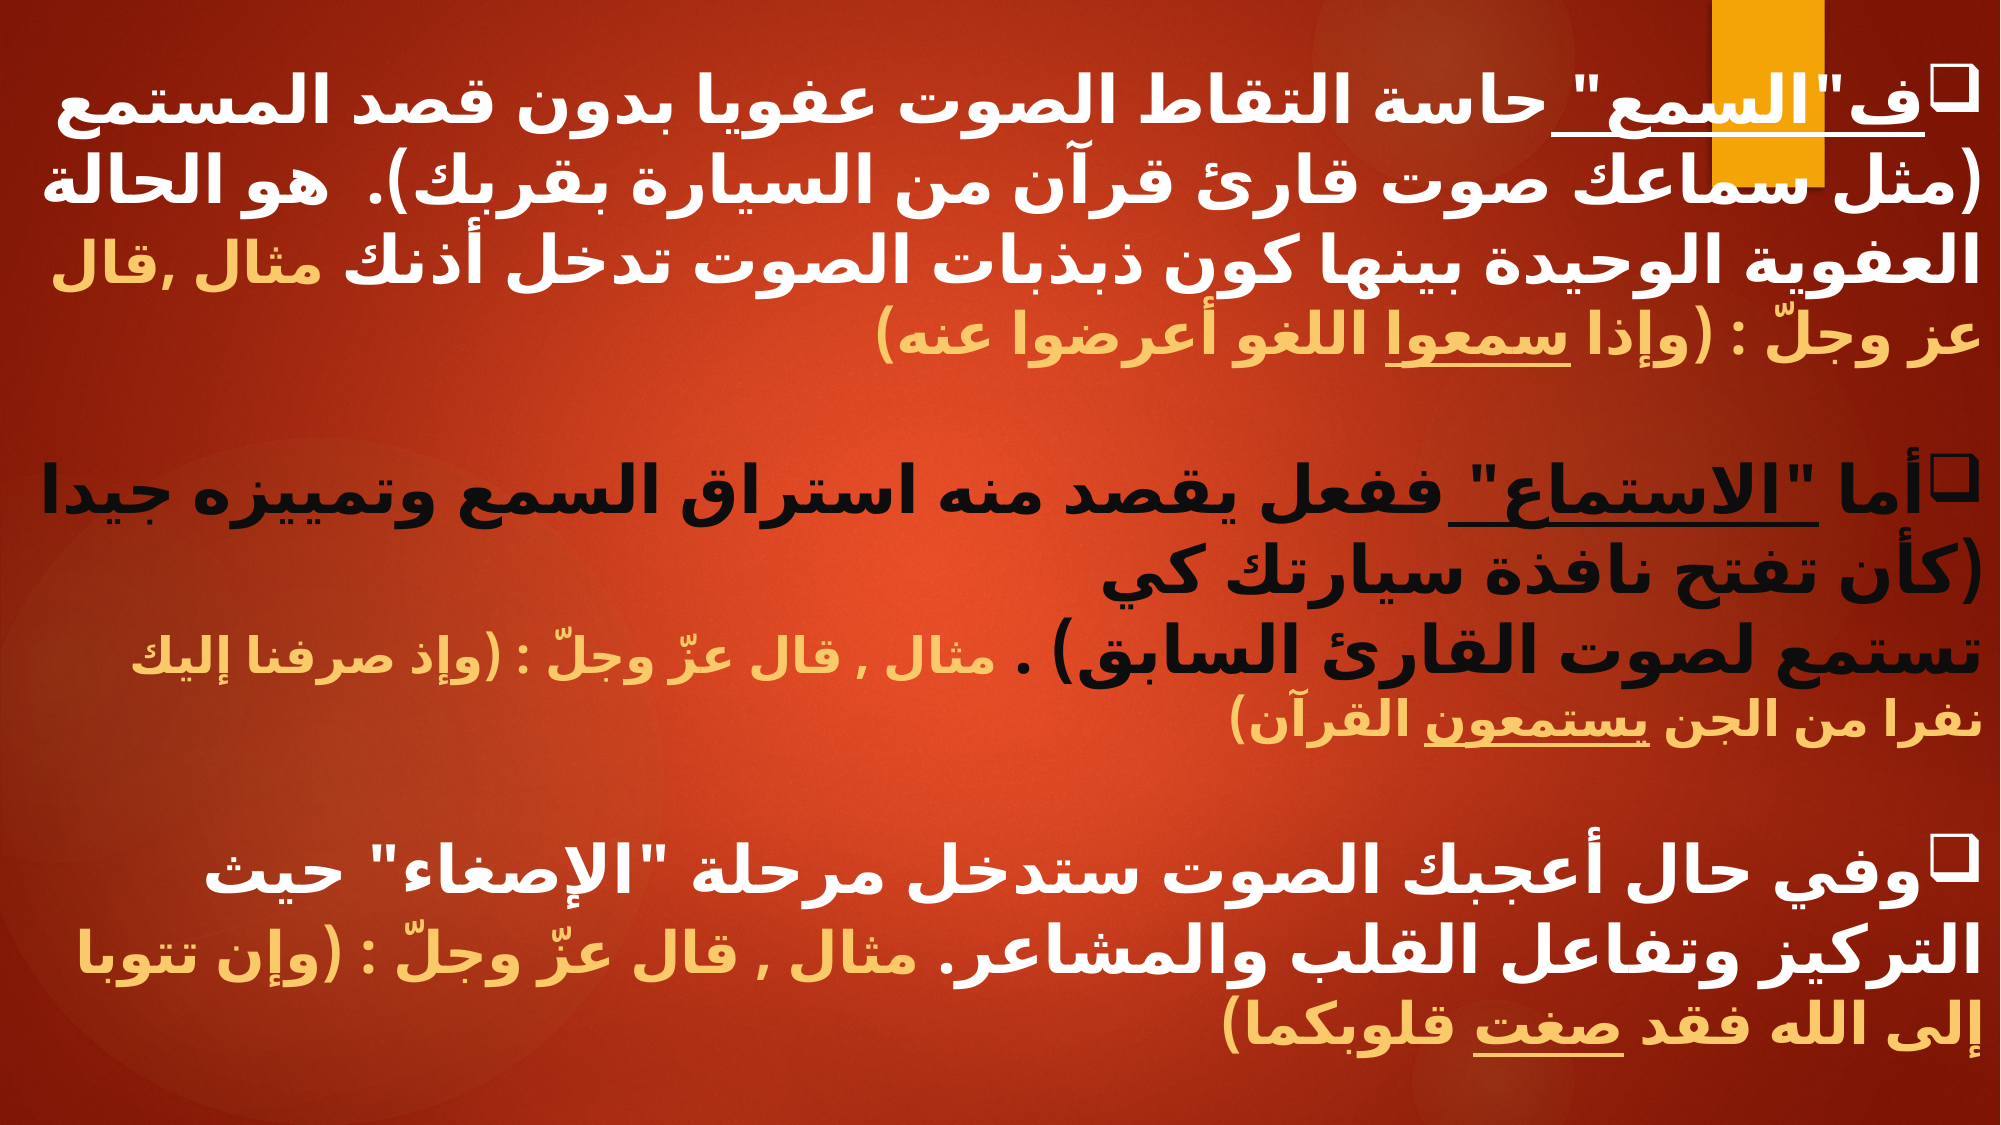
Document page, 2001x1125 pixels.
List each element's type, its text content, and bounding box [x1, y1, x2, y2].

text_box ف"السمع" حاسة التقاط الصوت عفويا بدون قصد المستمع (مثل سماعك صوت قارئ قرآن من السيارة بقربك). هو الحالة العفوية الوحيدة بينها كون ذبذبات الصوت تدخل أذنك مثال ,قال عز وجلّ : (وإذا سمعوا اللغو أعرضوا عنه) أما "الاستماع" ففعل يقصد منه استراق السمع وتمييزه جيدا (كأن تفتح نافذة سيارتك كي تستمع لصوت القارئ السابق) . مثال , قال عزّ وجلّ : (وإذ صرفنا إليك نفرا من الجن يستمعون القرآن) وفي حال أعجبك الصوت ستدخل مرحلة "الإصغاء" حيث التركيز وتفاعل القلب والمشاعر. مثال , قال عزّ وجلّ : (وإن تتوبا إلى الله فقد صغت قلوبكما) أما "الإنصات" فشرط للإصغاء الجيد يتطلب إلغاء الضوضاء وإسكات بقية الأصوات (كأن تطلب من الأطفال في السيارة معك السكوت حتى تستمع بشكل أفضل)! . مثال , قال عزّ وجلّ (وإذا قرئ القرآن فاستمعوا له وأنصتوا لعلكم ترحمون) [0, 49, 2000, 1125]
